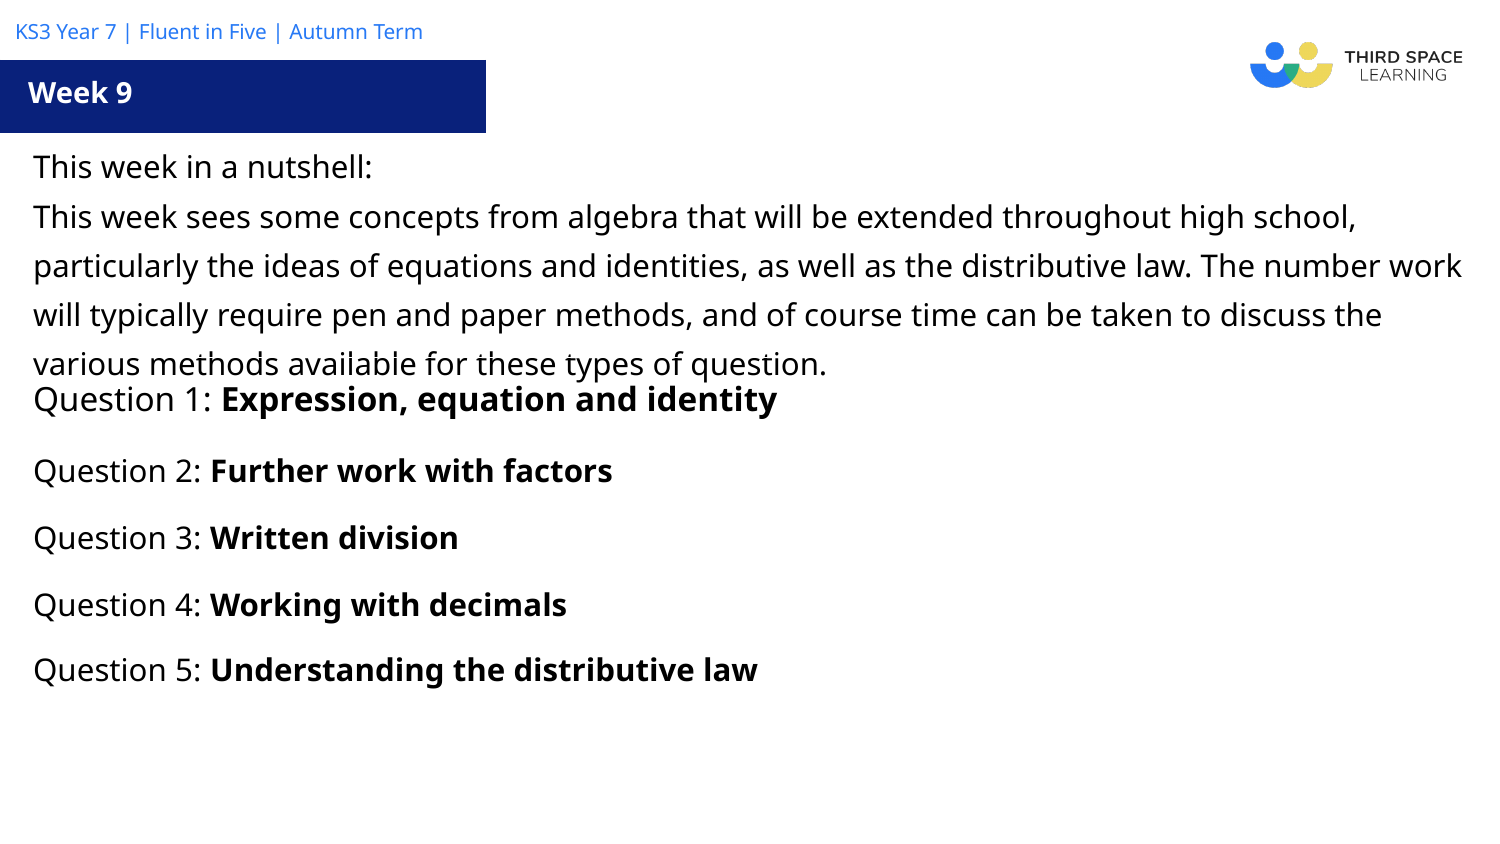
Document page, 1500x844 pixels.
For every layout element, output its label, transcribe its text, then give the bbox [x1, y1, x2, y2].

table_cell Question 2: Further work with factors [29, 425, 1482, 494]
table_cell Question 3: Written division [29, 495, 1482, 561]
picture [1250, 33, 1465, 99]
table_cell Question 5: Understanding the distributive law [29, 629, 1482, 693]
table_header This week in a nutshell: This week sees some concepts from algebra that will be extended throughout high school, particularly the ideas of equations and identities, as well as the distributive law. The number work will typically require pen and paper methods, and of course time can be taken to discuss the various methods available for these types of question. [29, 137, 1482, 357]
table_cell Question 4: Working with decimals [29, 562, 1482, 628]
table_cell Question 1: Expression, equation and identity [29, 358, 1482, 424]
text_box Week 9 [13, 59, 383, 125]
